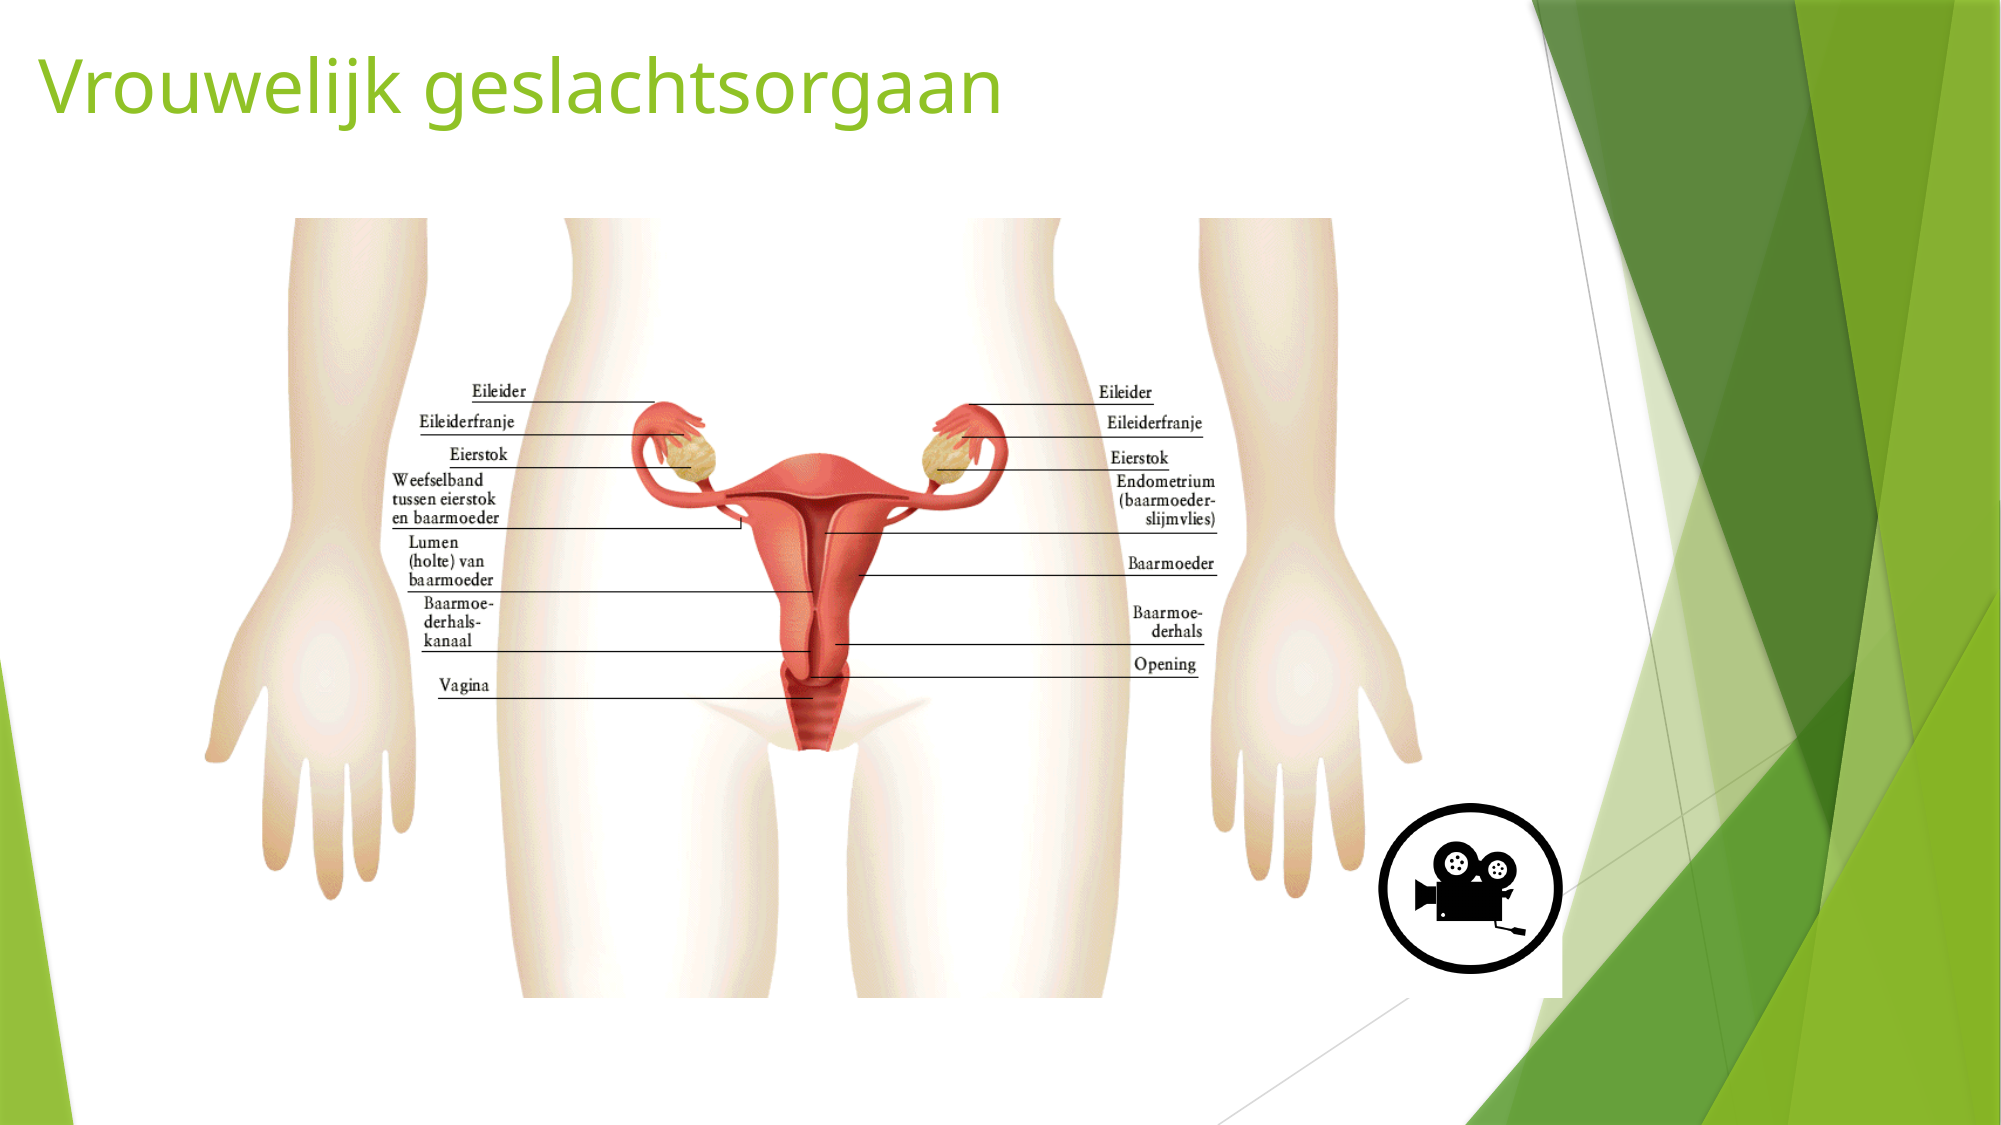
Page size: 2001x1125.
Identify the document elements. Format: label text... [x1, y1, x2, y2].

picture [68, 217, 1563, 999]
title Vrouwelijk geslachtsorgaan [23, 30, 1176, 219]
text_box Boek 3 thema 1 [1023, 7, 1591, 82]
